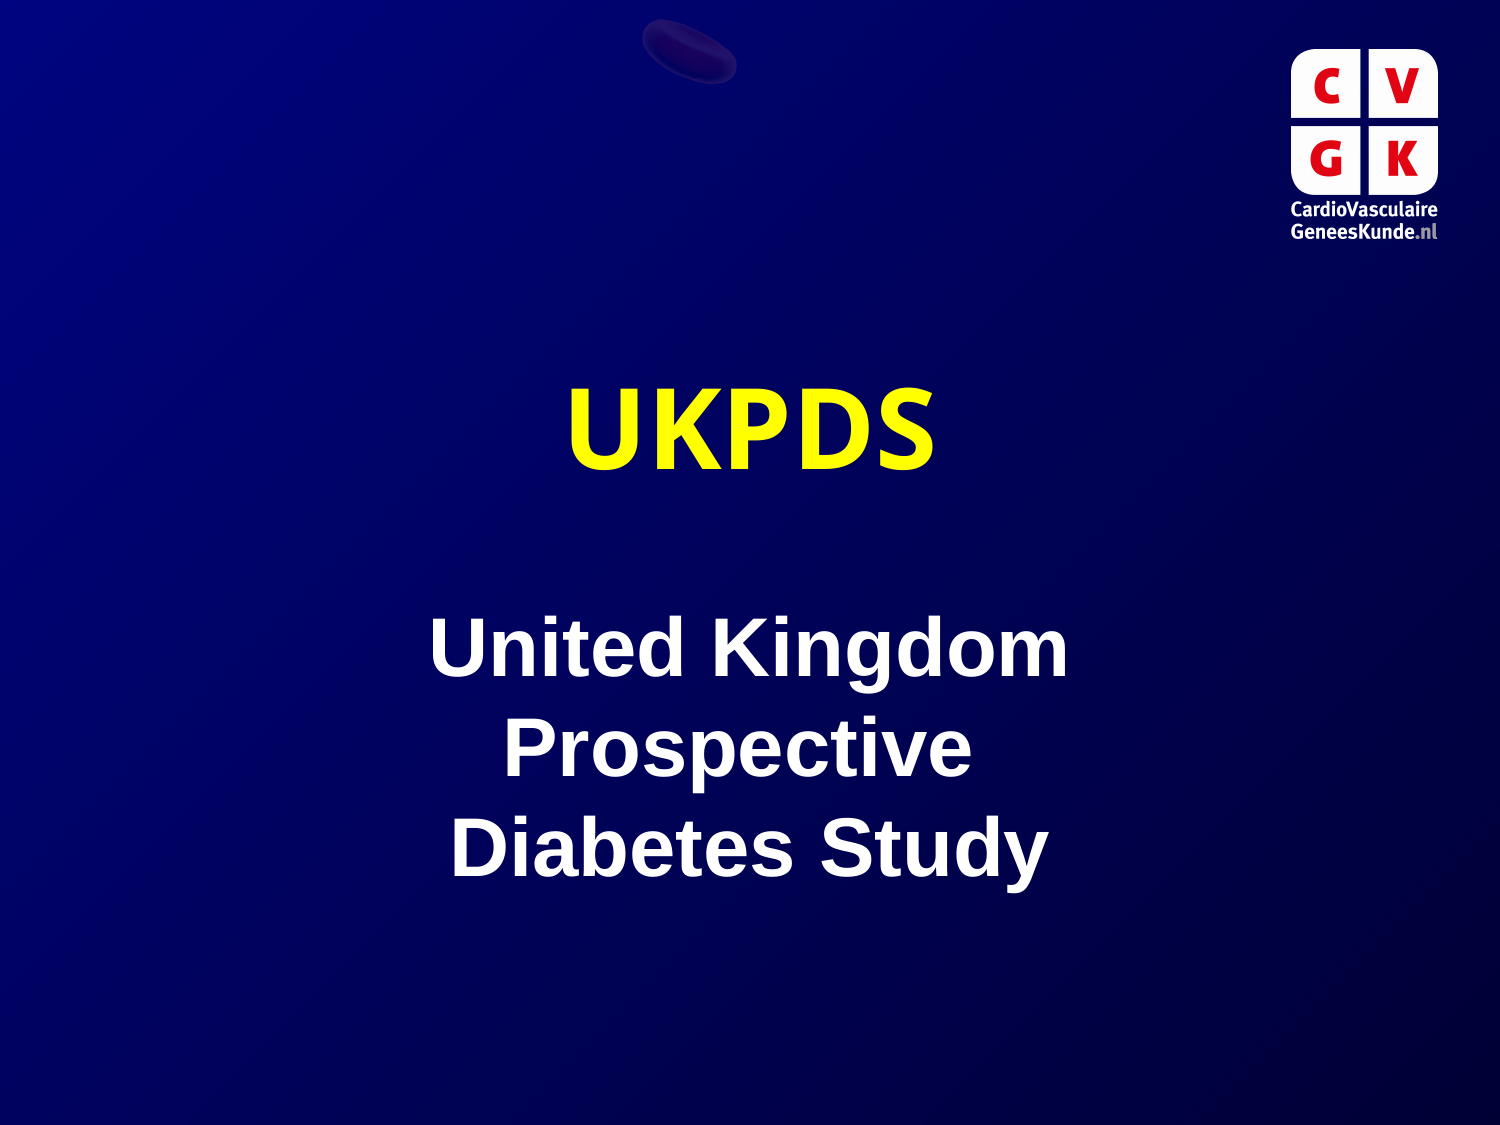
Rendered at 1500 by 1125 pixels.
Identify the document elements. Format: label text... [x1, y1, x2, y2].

picture [1291, 49, 1438, 239]
subtitle United Kingdom Prospective Diabetes Study [225, 585, 1275, 711]
title UKPDS [112, 349, 1388, 591]
